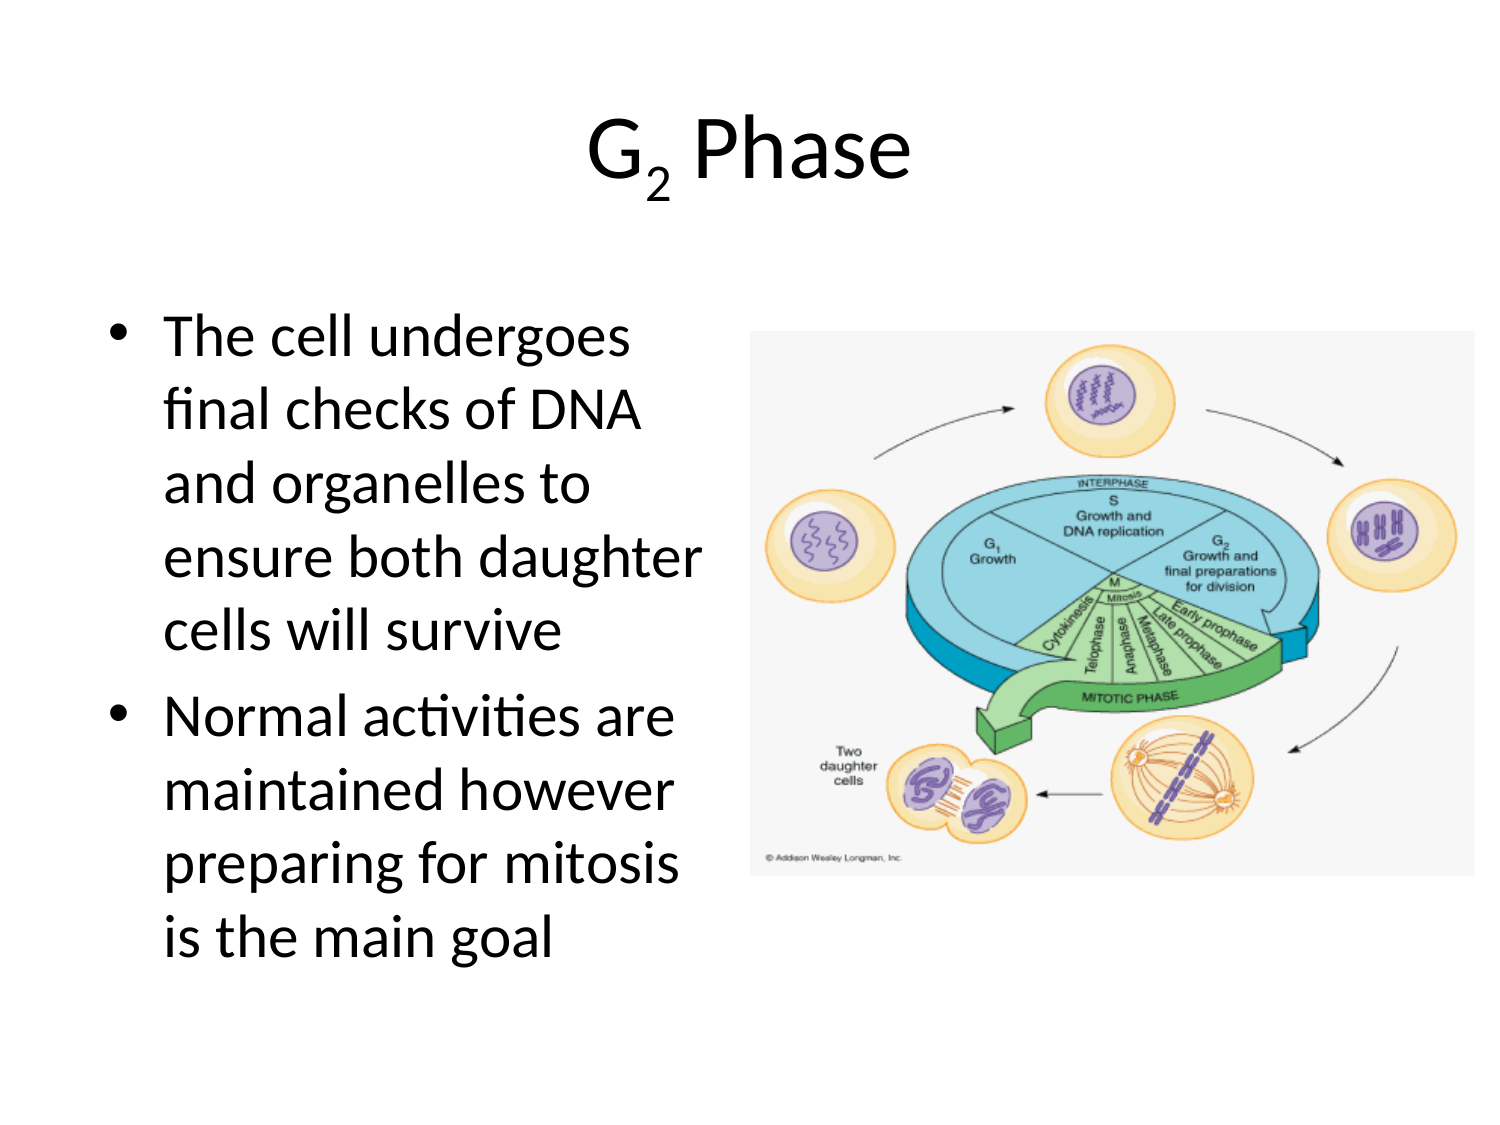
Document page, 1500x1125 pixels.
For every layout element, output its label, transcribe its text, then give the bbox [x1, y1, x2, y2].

title G2 Phase [94, 50, 1407, 250]
picture [749, 331, 1476, 876]
list The cell undergoes final checks of DNA and organelles to ensure both daughter cells will survive Normal activities are maintained however preparing for mitosis is the main goal [92, 287, 737, 988]
